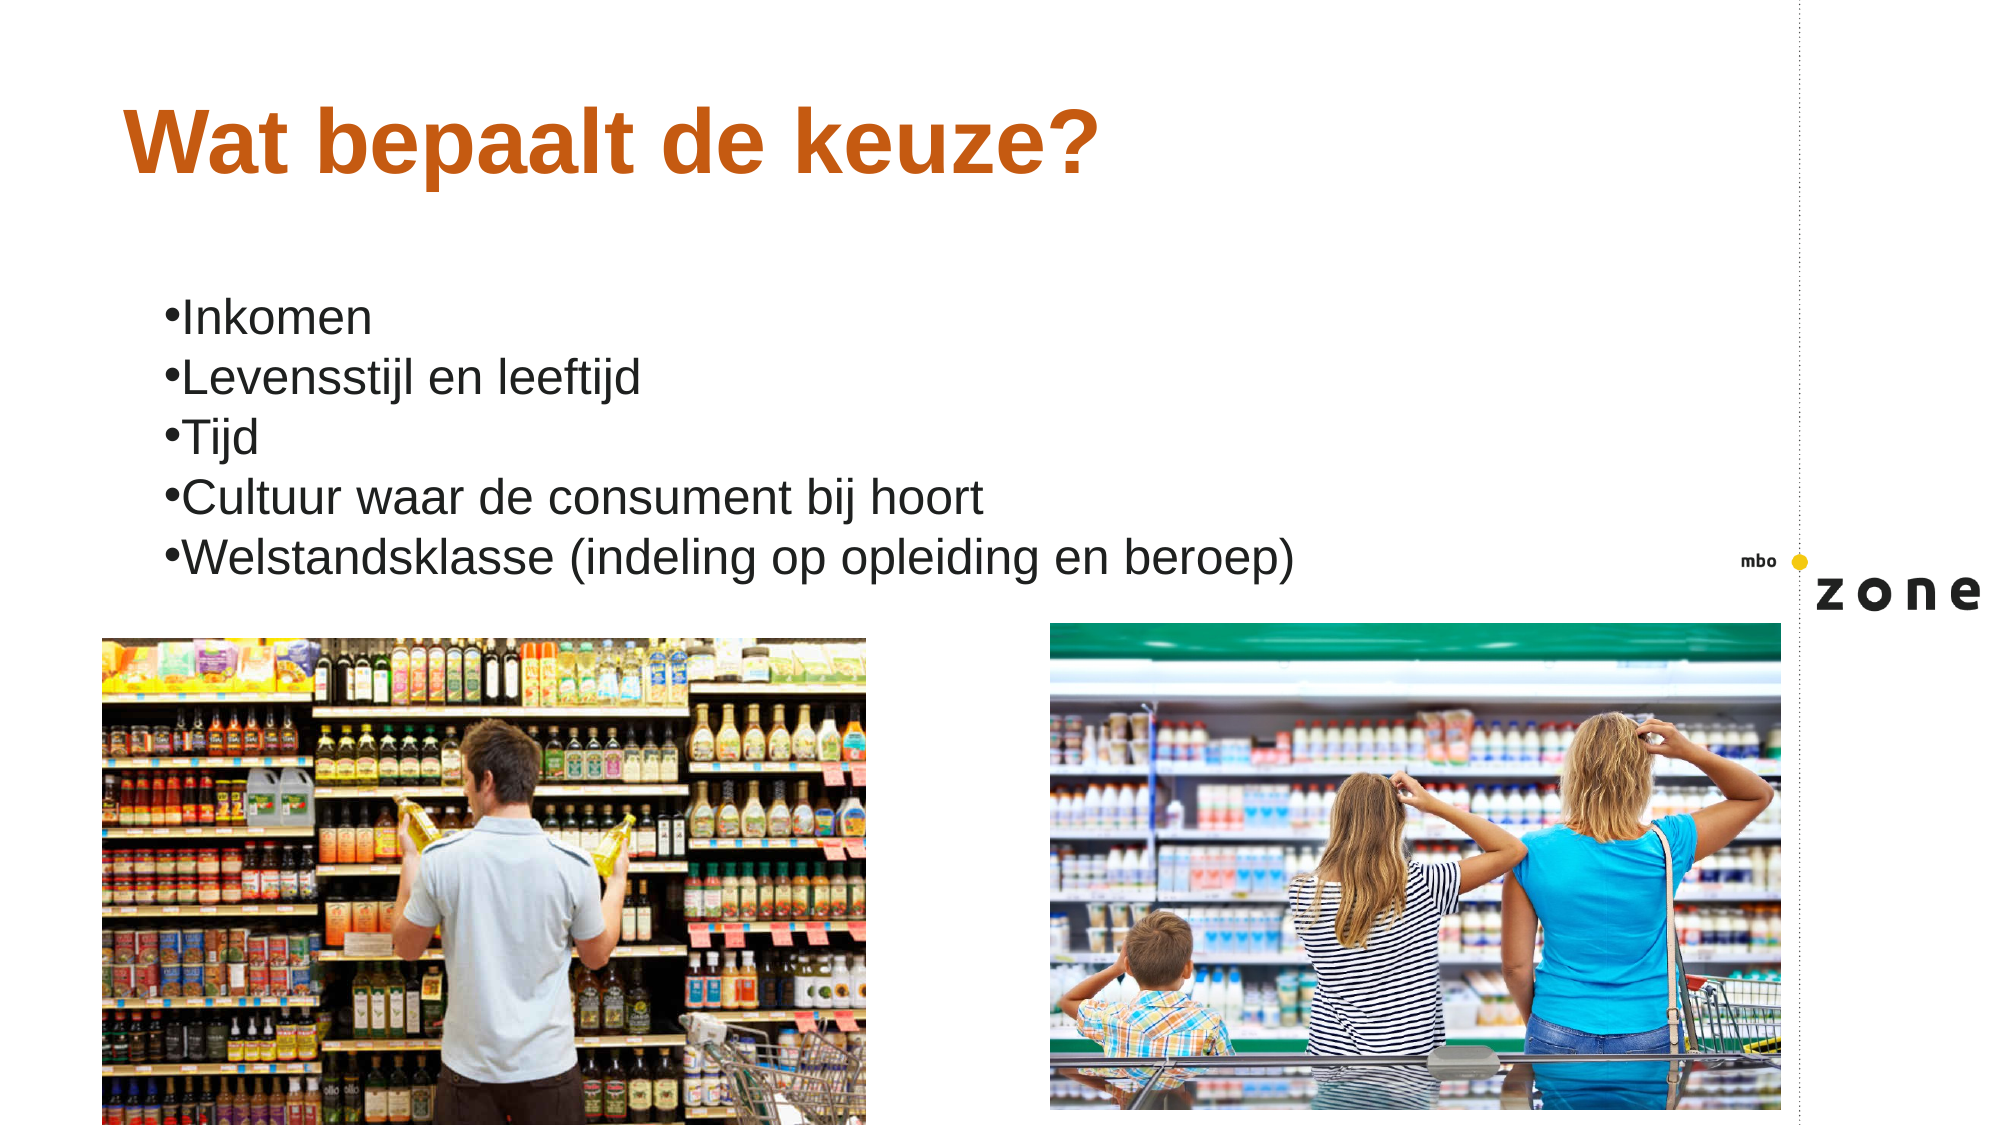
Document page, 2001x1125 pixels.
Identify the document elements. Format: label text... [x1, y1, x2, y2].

list Inkomen Levensstijl en leeftijd Tijd Cultuur waar de consument bij hoort Welstandsklasse (indeling op opleiding en beroep) [163, 224, 1685, 938]
title Wat bepaalt de keuze? [124, 94, 1607, 272]
picture [1049, 0, 2001, 1125]
picture [102, 638, 866, 1125]
